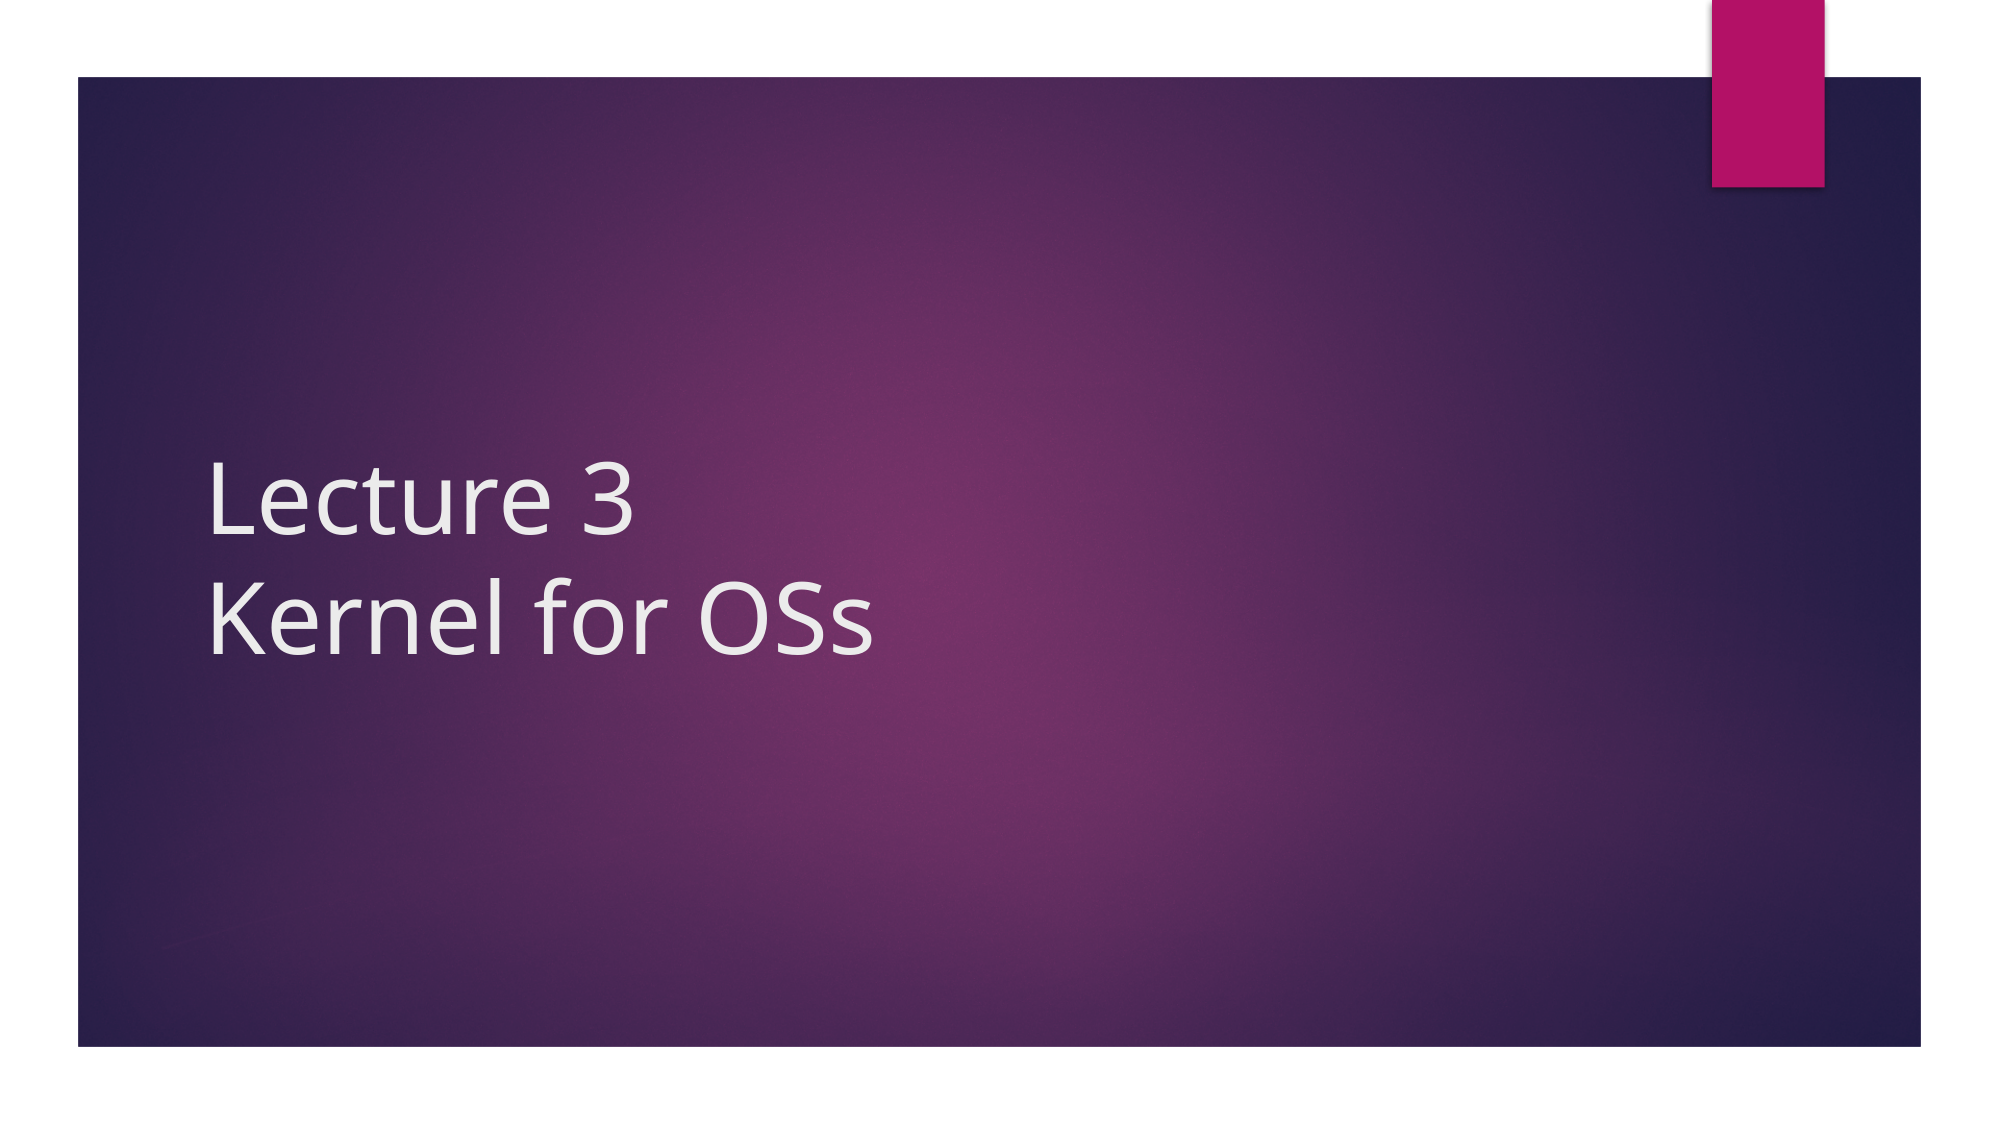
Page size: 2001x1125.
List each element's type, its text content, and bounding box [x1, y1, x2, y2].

title Lecture 3 Kernel for OSs [189, 242, 1694, 682]
